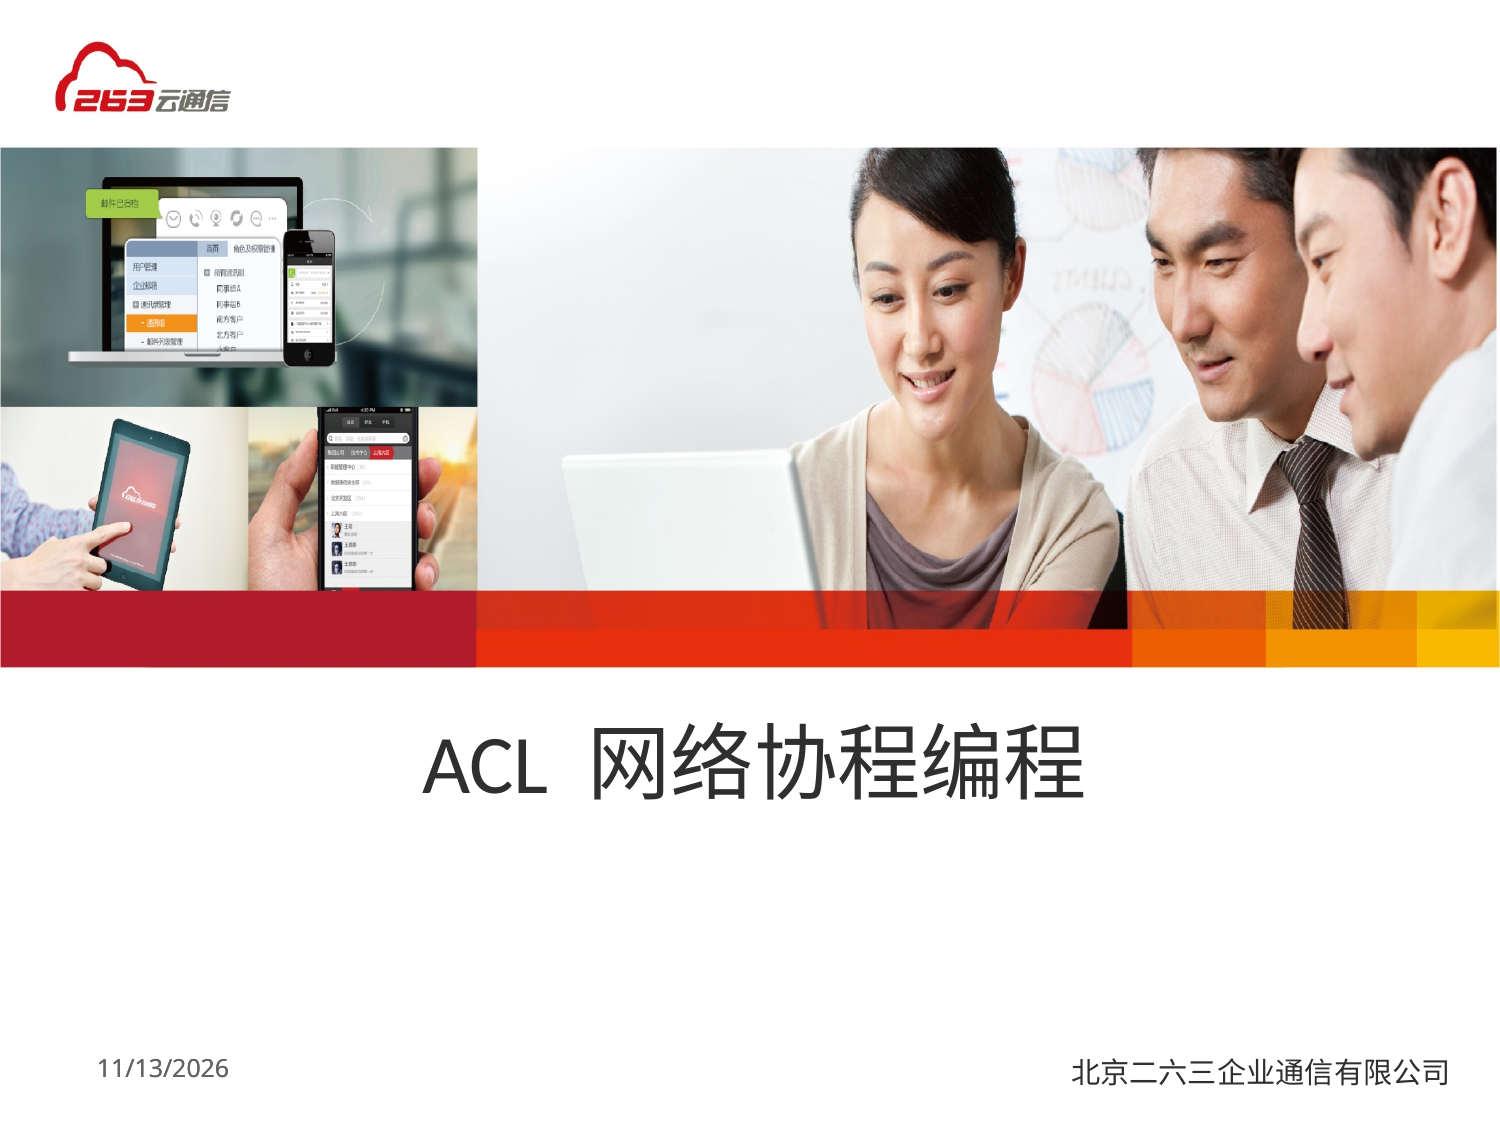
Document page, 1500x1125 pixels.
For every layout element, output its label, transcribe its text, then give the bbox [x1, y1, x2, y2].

text_box 北京二六三企业通信有限公司 [1056, 1046, 1467, 1097]
title ACL 网络协程编程 [117, 703, 1393, 844]
picture [0, 0, 1500, 1125]
text_box 2016/7/26 [82, 1045, 432, 1125]
